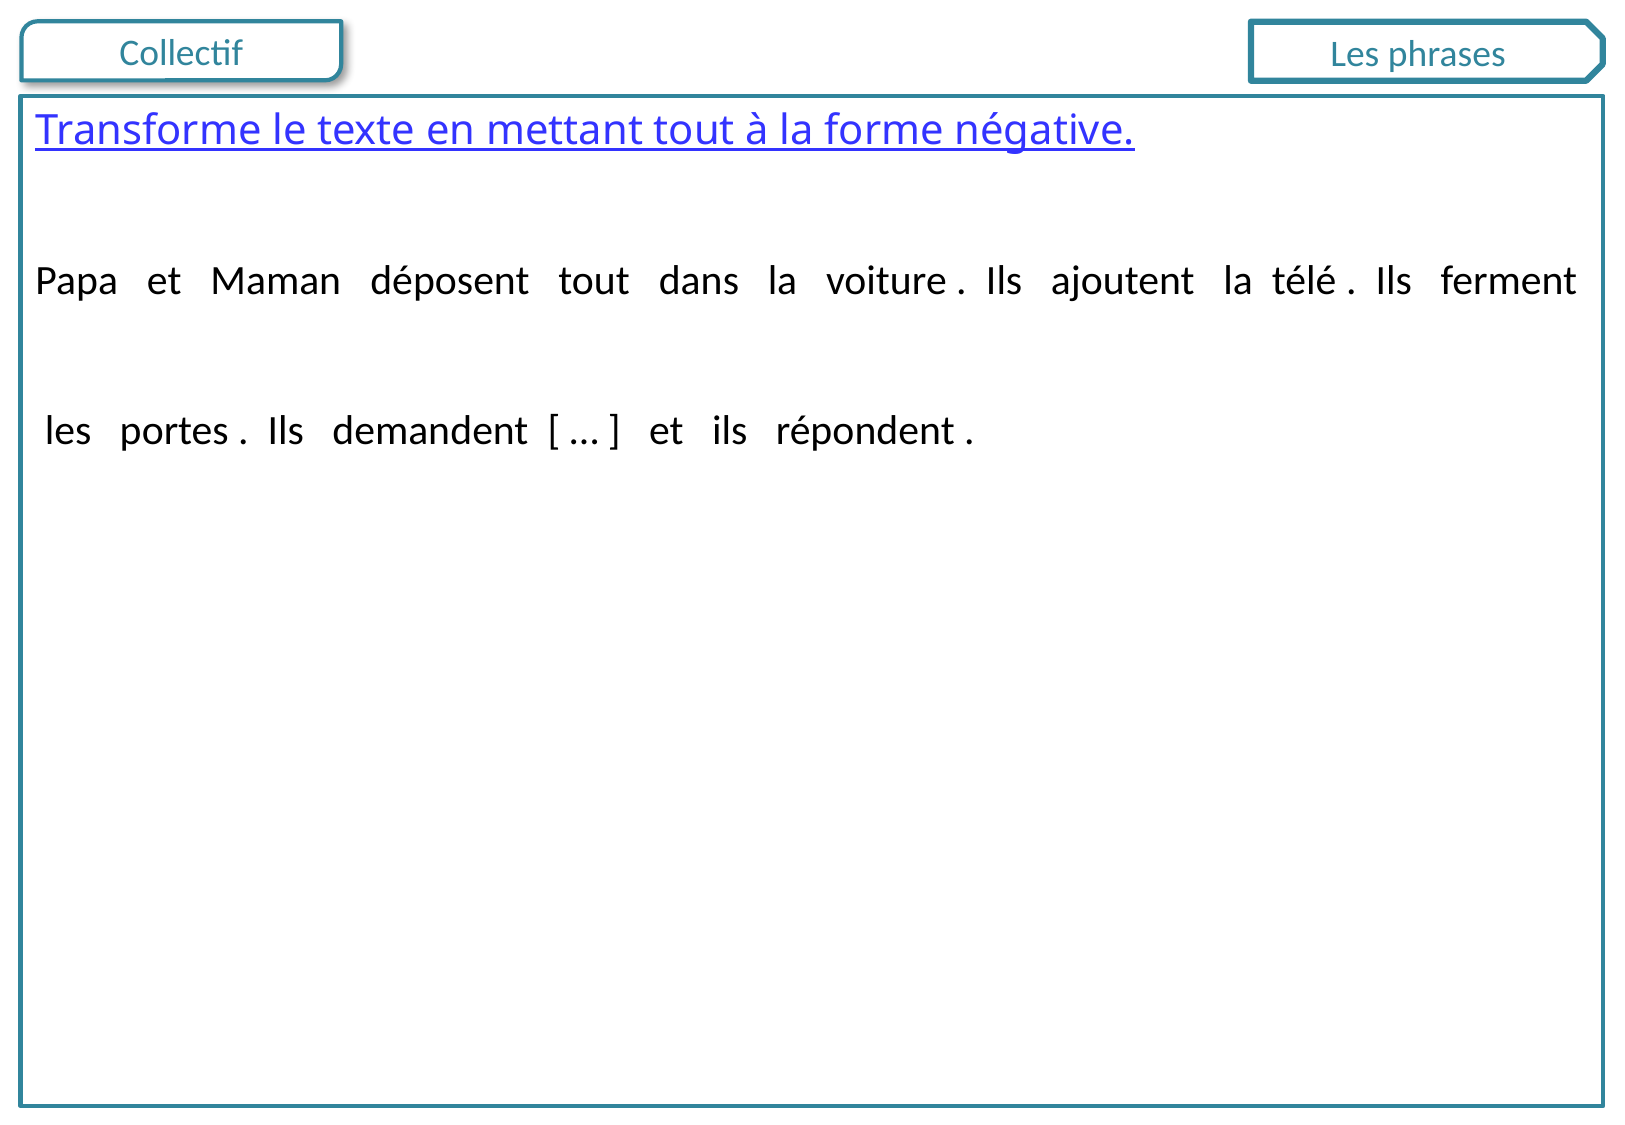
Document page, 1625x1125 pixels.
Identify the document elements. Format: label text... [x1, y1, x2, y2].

list Transforme le texte en mettant tout à la forme négative. Papa et Maman déposent tout dans la voiture . Ils ajoutent la télé . Ils ferment les portes . Ils demandent [ … ] et ils répondent . [18, 94, 1605, 1108]
list Les phrases [1251, 21, 1585, 81]
